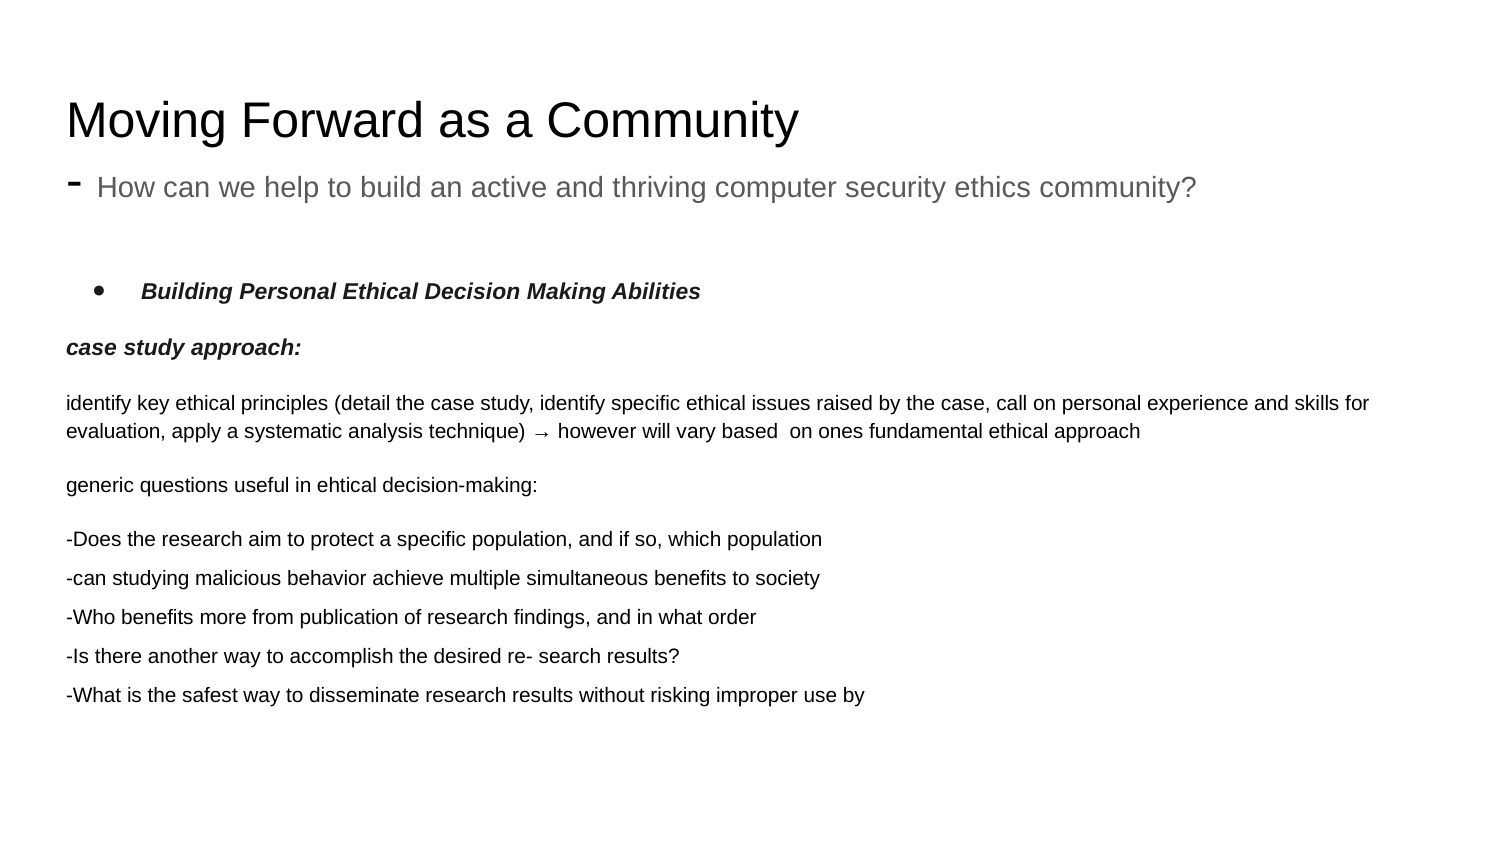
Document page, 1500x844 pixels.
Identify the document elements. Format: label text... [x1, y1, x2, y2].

list Building Personal Ethical Decision Making Abilities case study approach: identify key ethical principles (detail the case study, identify specific ethical issues raised by the case, call on personal experience and skills for evaluation, apply a systematic analysis technique) → however will vary based on ones fundamental ethical approach generic questions useful in ehtical decision-making: -Does the research aim to protect a specific population, and if so, which population -can studying malicious behavior achieve multiple simultaneous benefits to society -Who benefits more from publication of research findings, and in what order -Is there another way to accomplish the desired re- search results? -What is the safest way to disseminate research results without risking improper use by [51, 189, 1449, 750]
title Moving Forward as a Community - How can we help to build an active and thriving computer security ethics community? [51, 72, 1449, 167]
